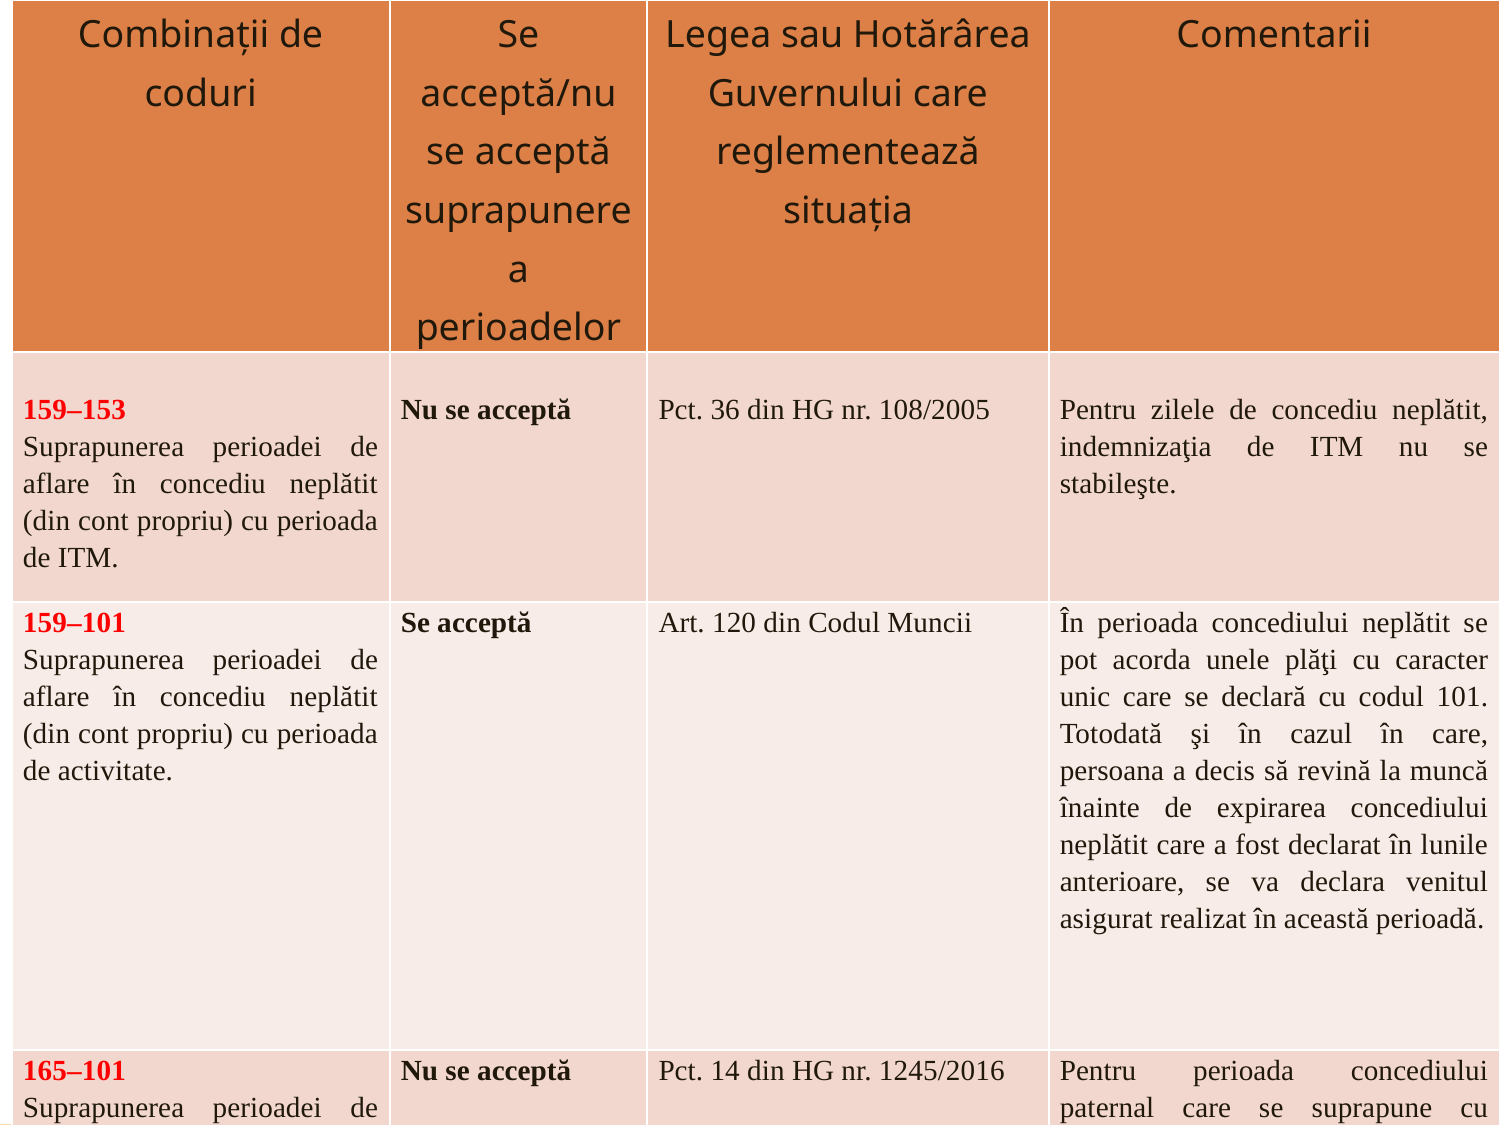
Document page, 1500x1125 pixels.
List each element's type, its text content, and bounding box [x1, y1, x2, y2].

table_header Comentarii [1050, 1, 1499, 351]
table_header Se acceptă/nu se acceptă suprapunerea perioadelor [391, 1, 646, 351]
table_cell Pct. 14 din HG nr. 1245/2016 [648, 1051, 1048, 1125]
table_header Combinaţii de coduri [13, 1, 389, 351]
table_cell Se acceptă [391, 603, 646, 1049]
table_cell Pct. 36 din HG nr. 108/2005 [648, 353, 1048, 601]
table_cell 159–101 Suprapunerea perioadei de aflare în concediu neplătit (din cont propriu) cu perioada de activitate. [13, 603, 389, 1049]
table_cell Pentru zilele de concediu neplătit, indemnizaţia de ITM nu se stabileşte. [1050, 353, 1499, 601]
table_cell 159–153 Suprapunerea perioadei de aflare în concediu neplătit (din cont propriu) cu perioada de ITM. [13, 353, 389, 601]
table_cell 165–101 Suprapunerea perioadei de aflare în concediu paternal cu perioada de activitate. [13, 1051, 389, 1125]
table_header Legea sau Hotărârea Guvernului care reglementează situaţia [648, 1, 1048, 351]
table_cell Nu se acceptă [391, 353, 646, 601]
table_cell Art. 120 din Codul Muncii [648, 603, 1048, 1049]
table_cell Nu se acceptă [391, 1051, 646, 1125]
table_cell Pentru perioada concediului paternal care se suprapune cu perioada de activitate se plăteşte salariul dar nu indemnizaţia. [1050, 1051, 1499, 1125]
table_cell În perioada concediului neplătit se pot acorda unele plăţi cu caracter unic care se declară cu codul 101. Totodată şi în cazul în care, persoana a decis să revină la muncă înainte de expirarea concediului neplătit care a fost declarat în lunile anterioare, se va declara venitul asigurat realizat în această perioadă. [1050, 603, 1499, 1049]
